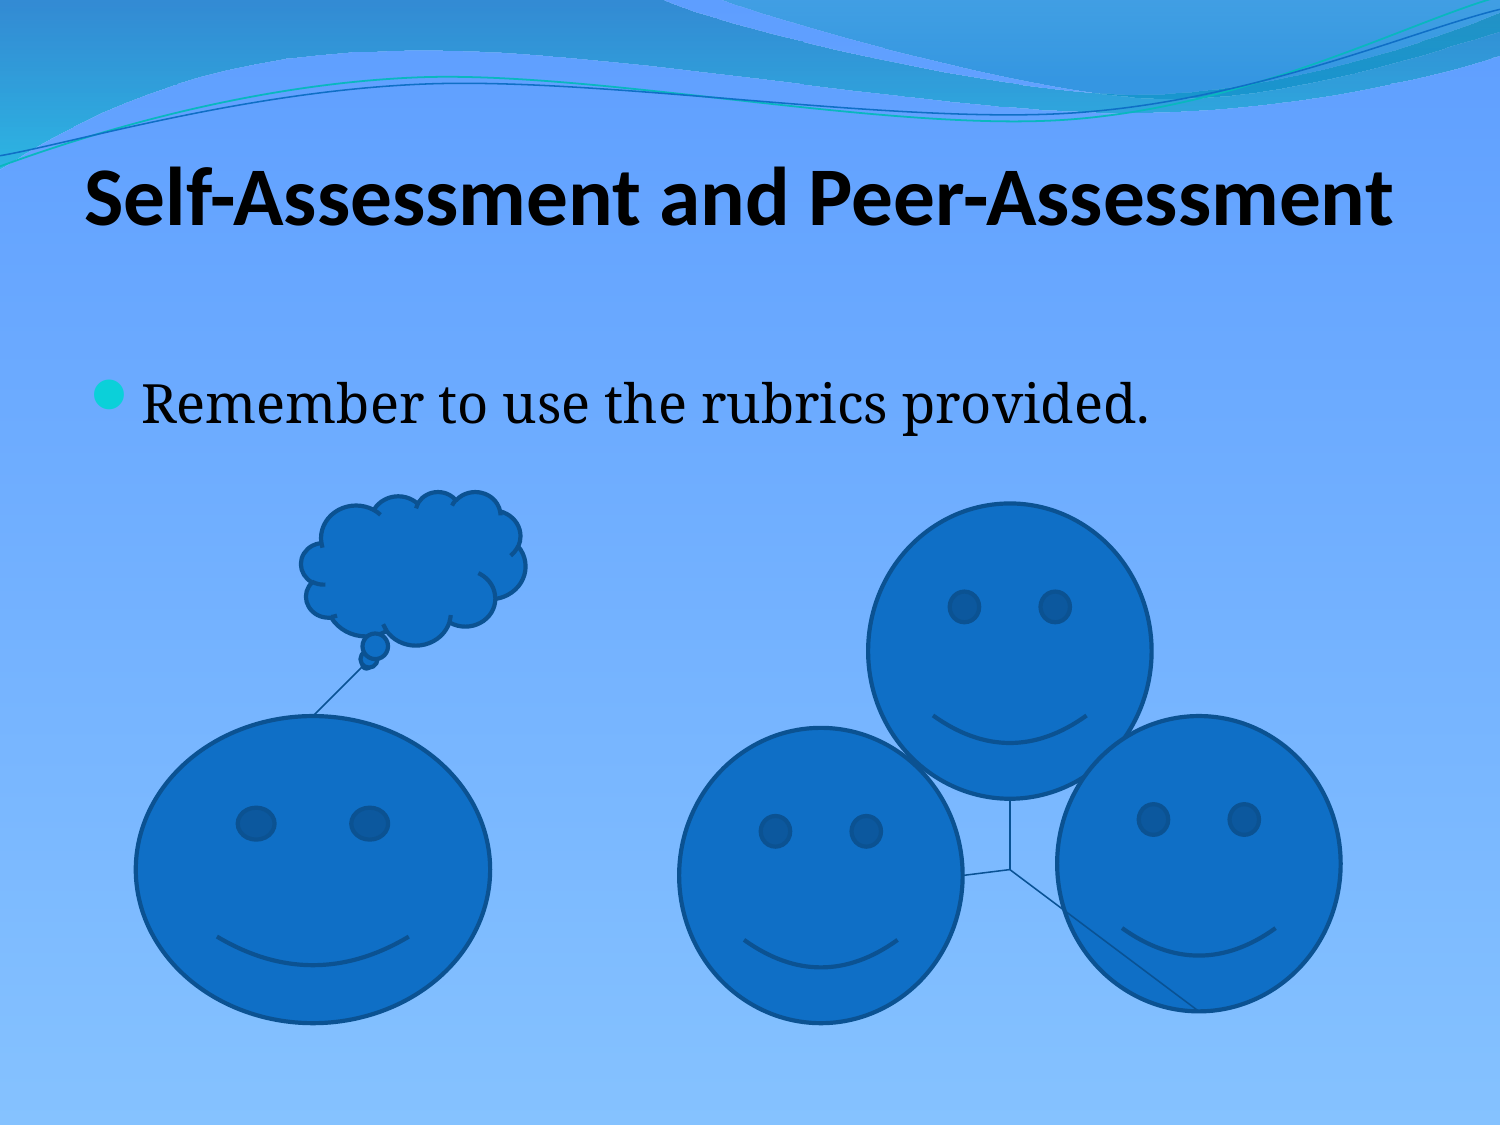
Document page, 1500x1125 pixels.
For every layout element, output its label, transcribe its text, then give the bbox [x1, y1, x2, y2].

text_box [1009, 863, 1058, 870]
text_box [135, 491, 526, 1024]
list Remember to use the rubrics provided. [75, 361, 1425, 1038]
title Self-Assessment and Peer-Assessment [64, 54, 1415, 243]
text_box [678, 503, 1341, 1024]
